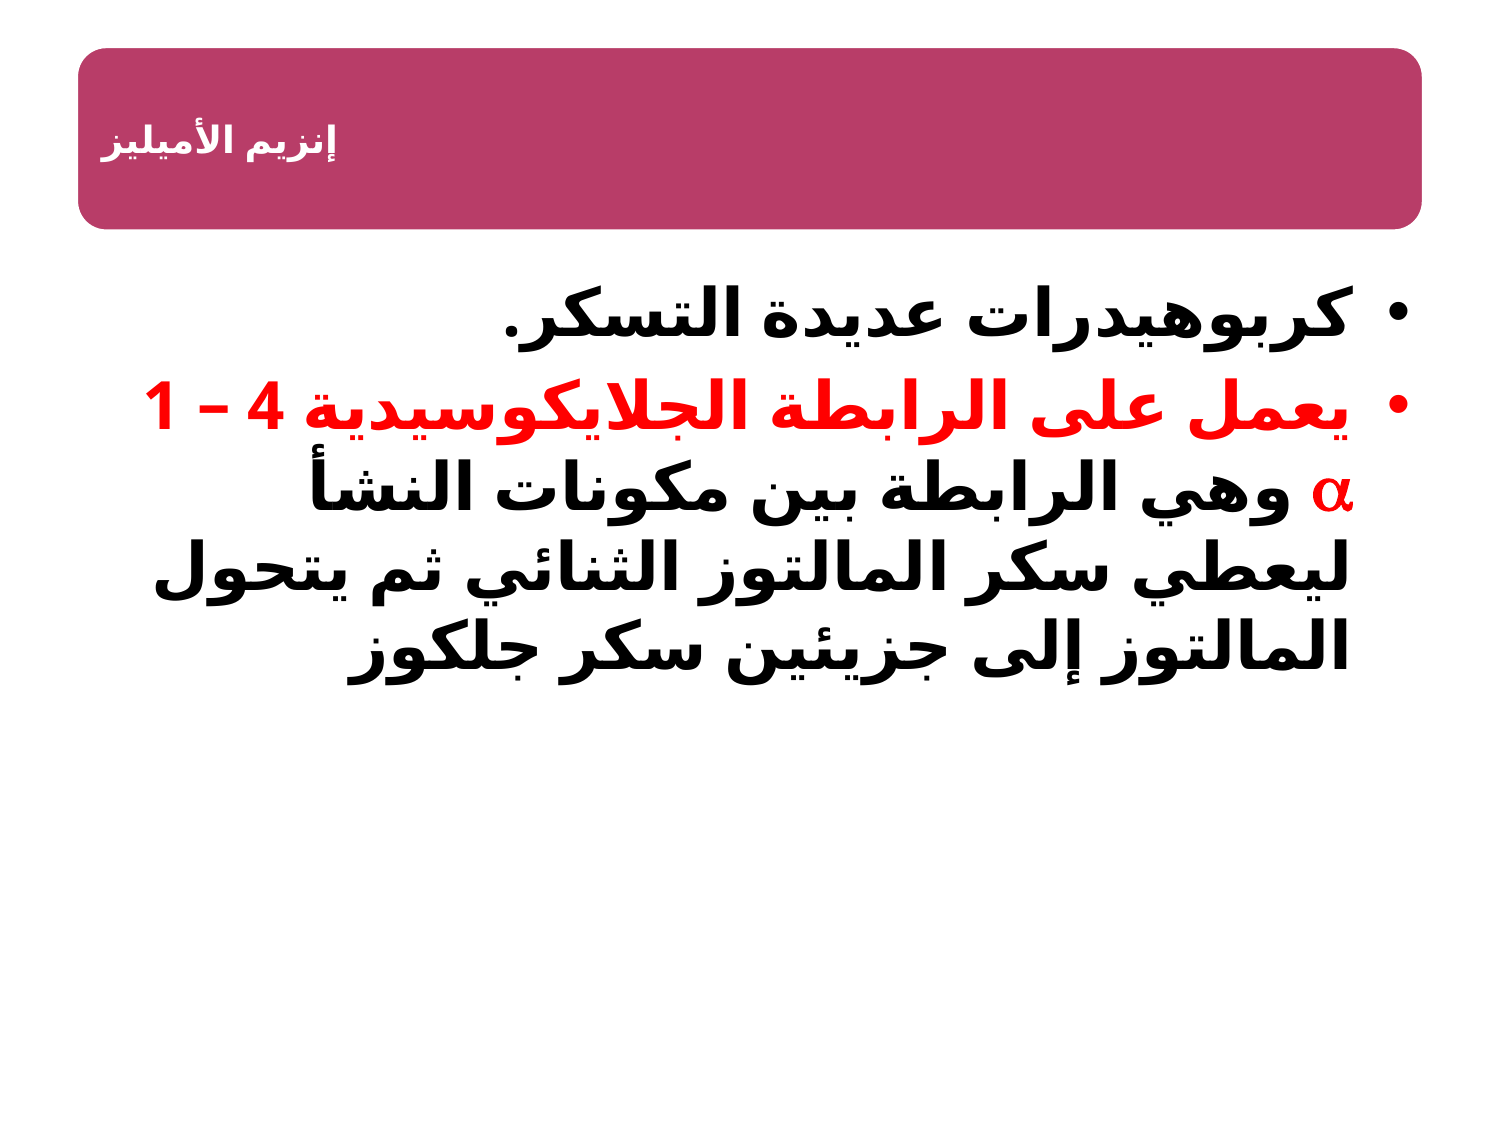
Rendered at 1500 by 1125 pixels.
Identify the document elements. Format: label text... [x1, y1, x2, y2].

list كربوهيدرات عديدة التسكر. يعمل على الرابطة الجلايكوسيدية 4 – 1  وهي الرابطة بين مكونات النشأ ليعطي سكر المالتوز الثنائي ثم يتحول المالتوز إلى جزيئين سكر جلكوز [75, 262, 1425, 1005]
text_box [78, 48, 1425, 231]
